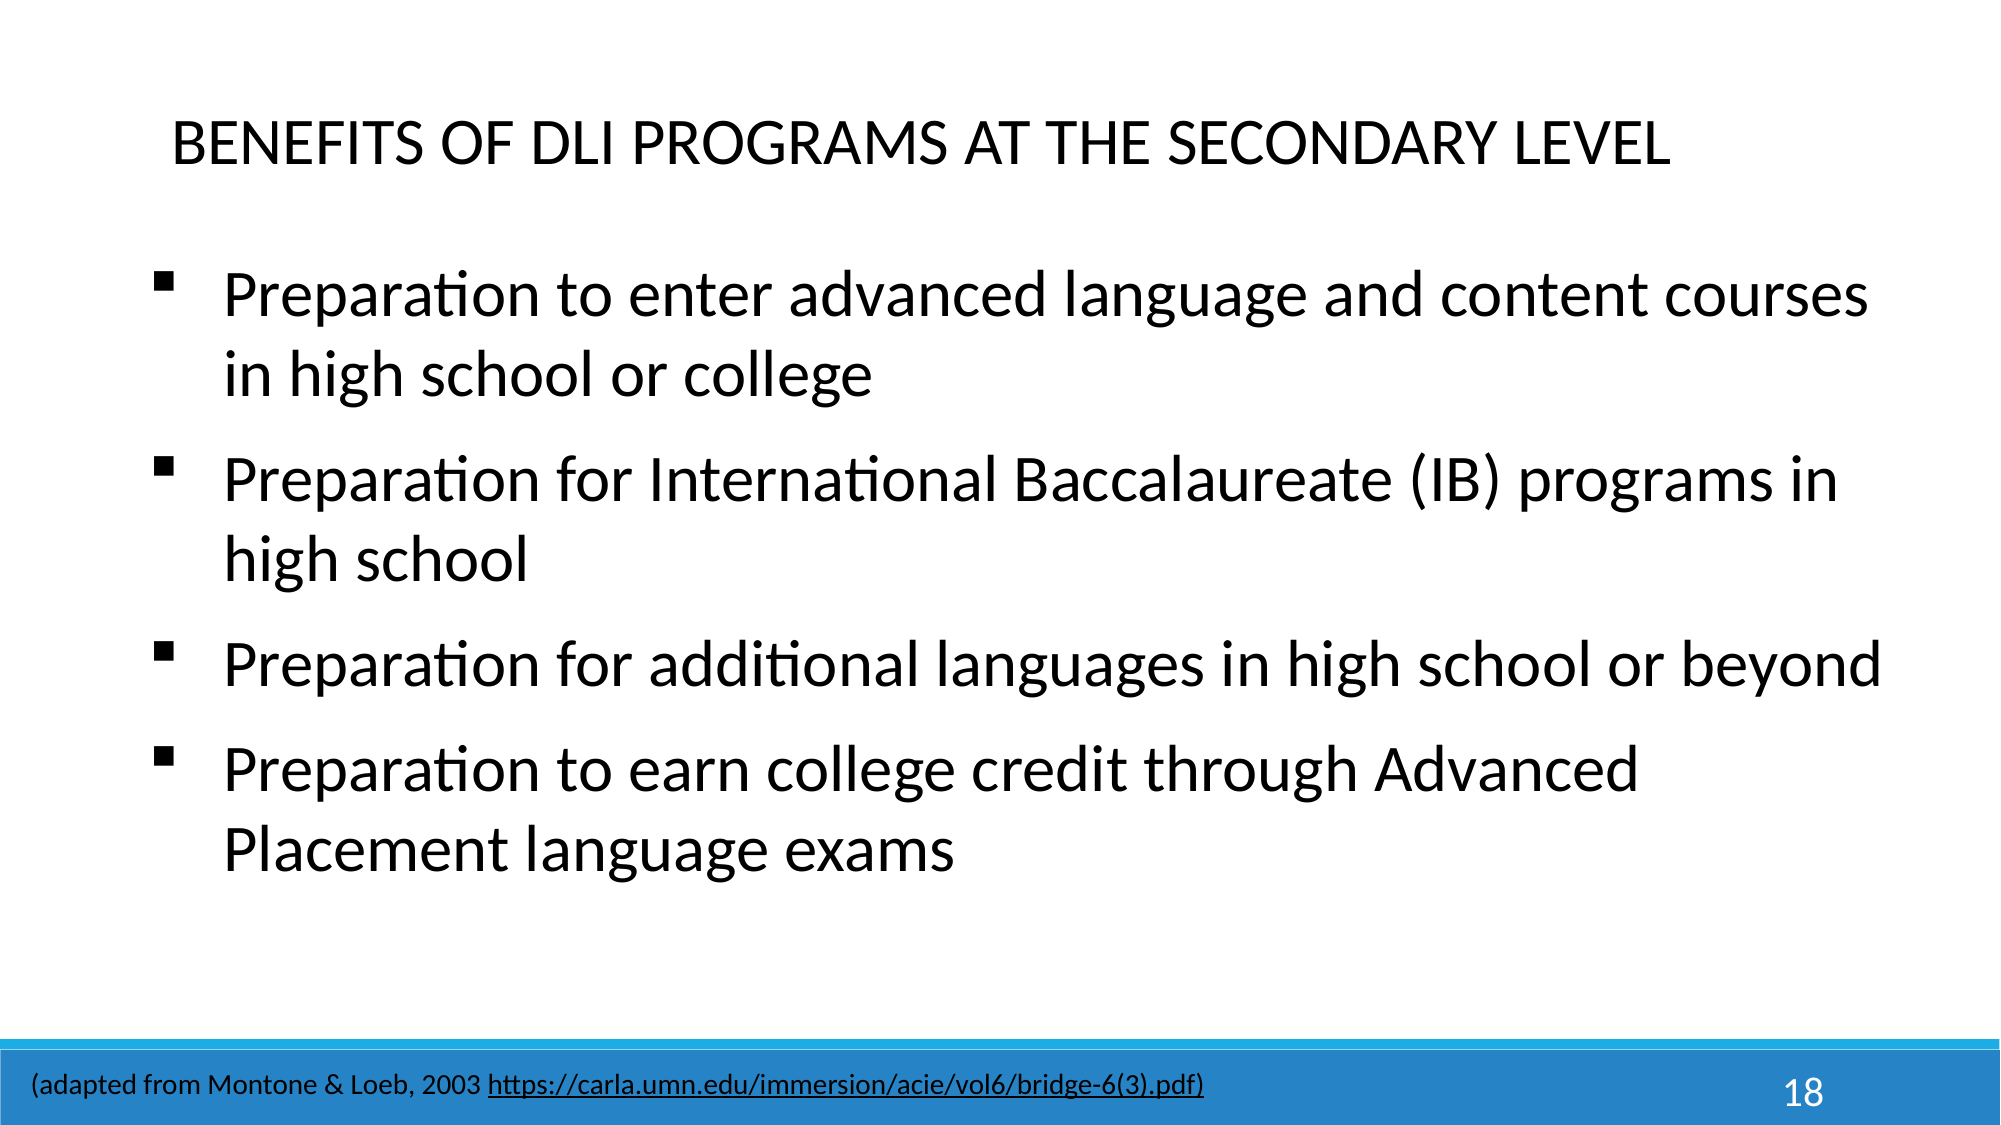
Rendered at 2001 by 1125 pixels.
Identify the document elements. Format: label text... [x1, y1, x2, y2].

text_box (adapted from Montone & Loeb, 2003 https://carla.umn.edu/immersion/acie/vol6/bridge-6(3).pdf) [15, 1057, 58, 1108]
text_box BENEFITS OF DLI PROGRAMS AT THE SECONDARY LEVEL [156, 90, 1688, 159]
slide_number 18 [1624, 1059, 1840, 1120]
text_box Preparation to enter advanced language and content courses in high school or college Preparation for International Baccalaureate (IB) programs in high school Preparation for additional languages in high school or beyond Preparation to earn college credit through Advanced Placement language exams [58, 159, 1925, 1125]
